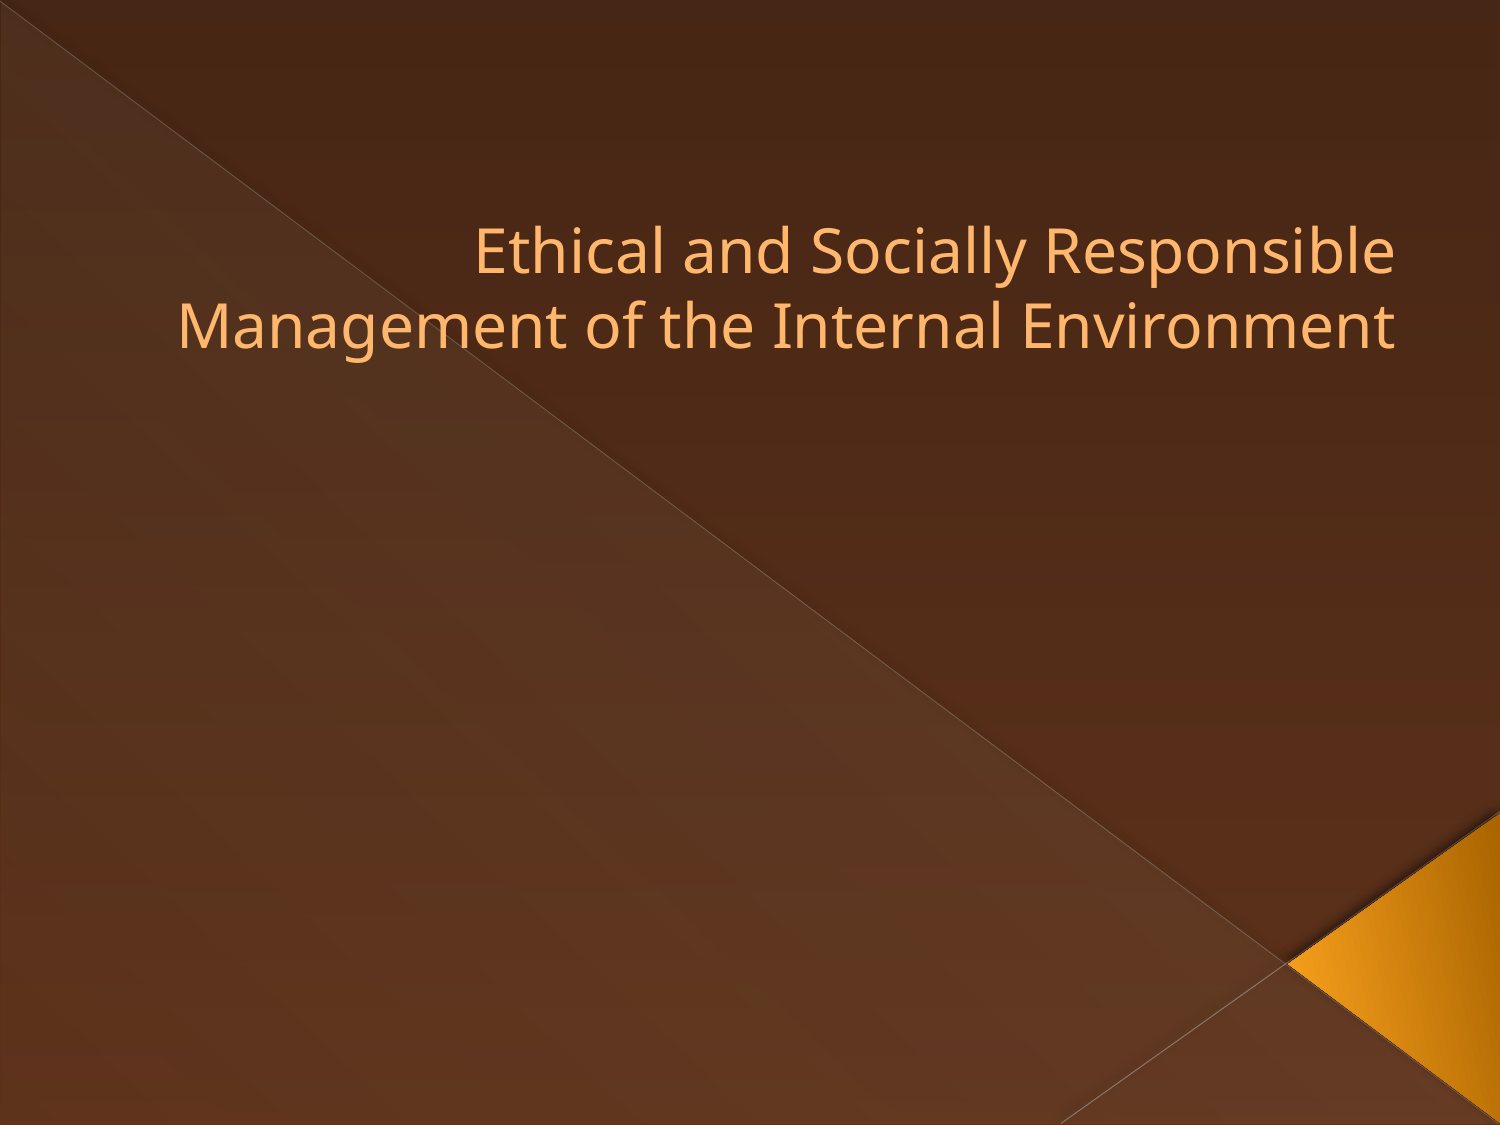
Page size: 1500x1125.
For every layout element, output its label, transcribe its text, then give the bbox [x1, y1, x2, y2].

title Ethical and Socially Responsible Management of the Internal Environment [88, 127, 1412, 369]
